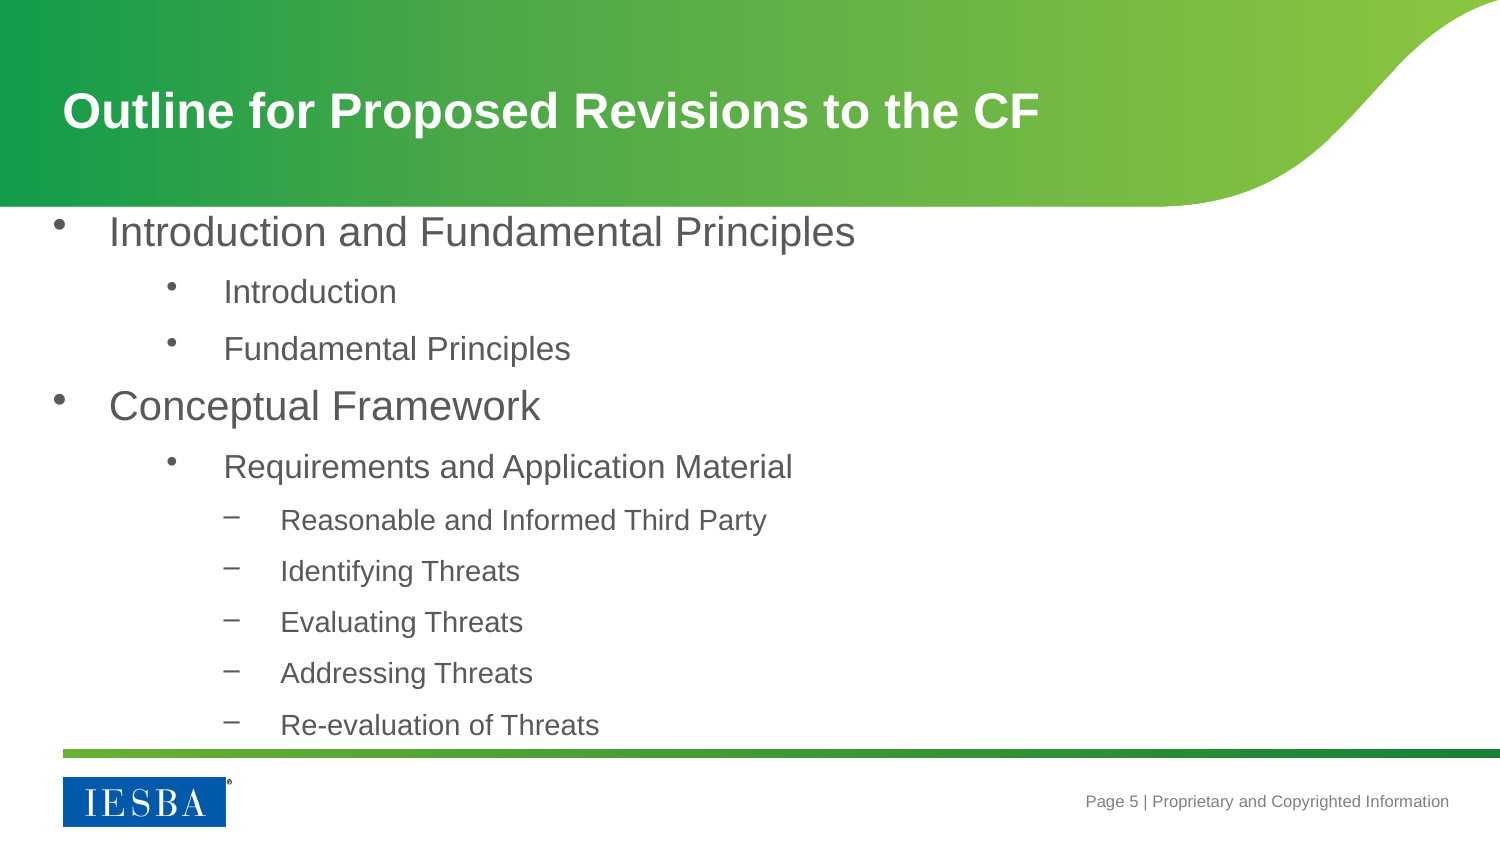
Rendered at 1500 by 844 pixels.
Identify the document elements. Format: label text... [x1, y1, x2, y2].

picture [0, 0, 1500, 207]
title Outline for Proposed Revisions to the CF [62, 75, 1300, 142]
picture [63, 777, 232, 827]
list Introduction and Fundamental Principles Introduction Fundamental Principles Conceptual Framework Requirements and Application Material Reasonable and Informed Third Party Identifying Threats Evaluating Threats Addressing Threats Re-evaluation of Threats [37, 196, 1438, 687]
